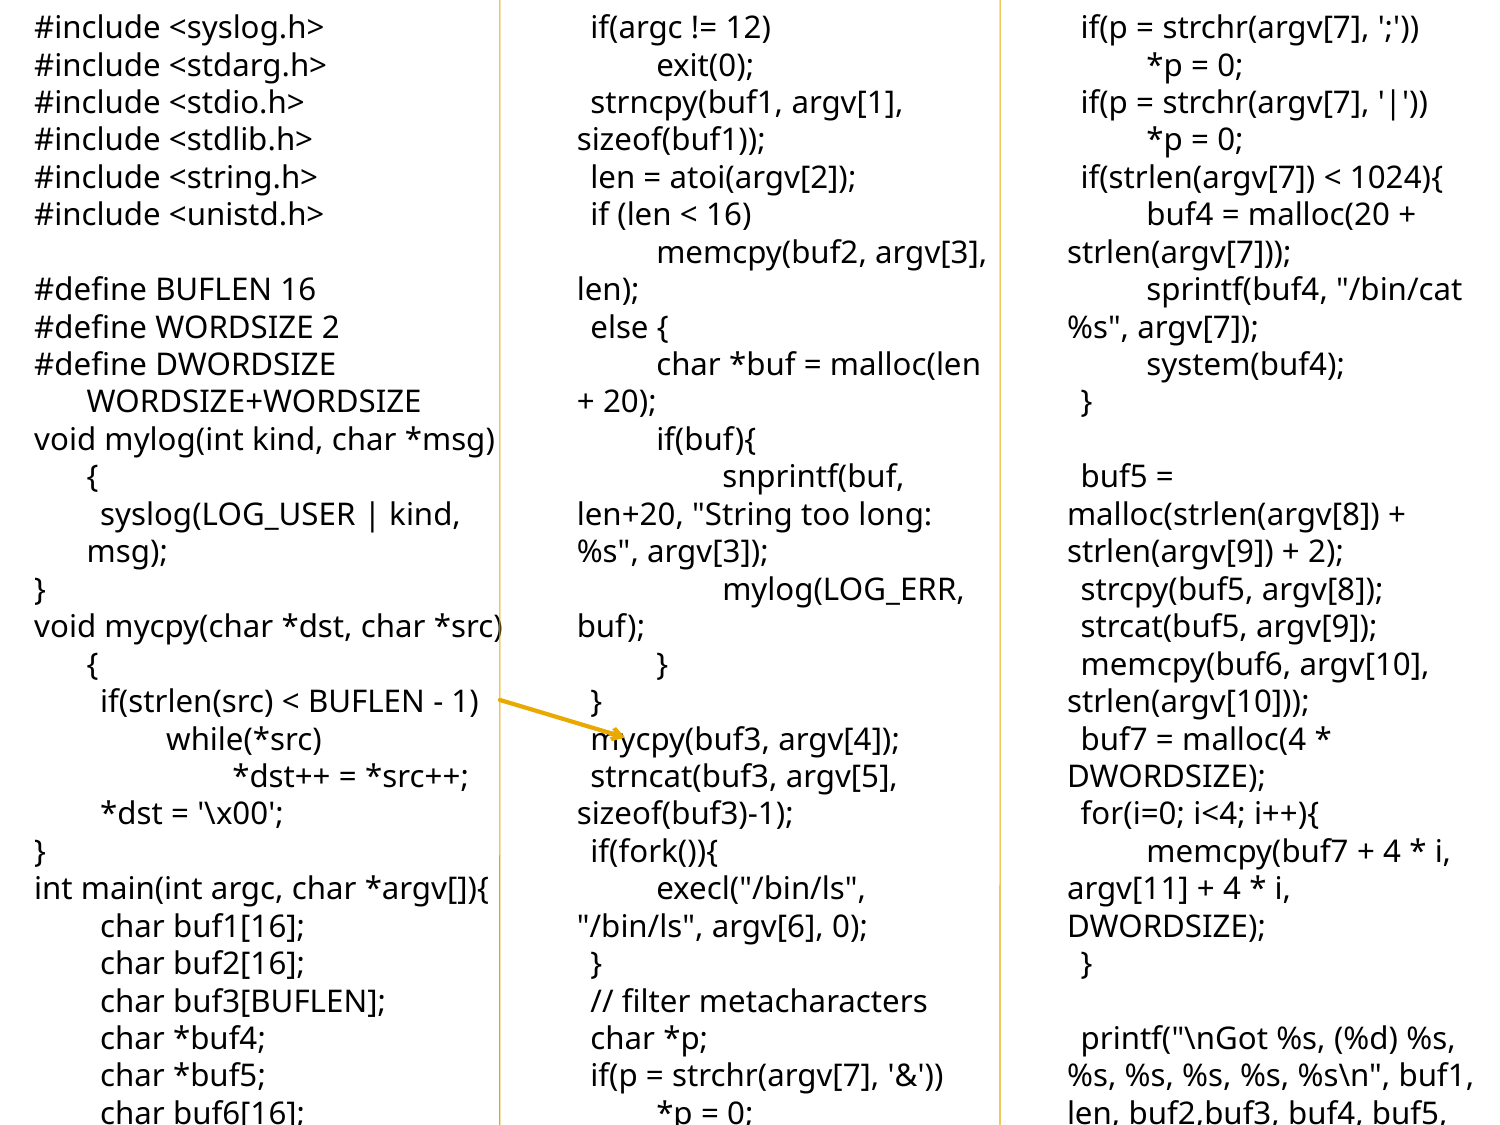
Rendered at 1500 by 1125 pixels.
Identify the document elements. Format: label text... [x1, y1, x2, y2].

text_box #include <syslog.h> #include <stdarg.h> #include <stdio.h> #include <stdlib.h> #include <string.h> #include <unistd.h> #define BUFLEN 16 #define WORDSIZE 2 #define DWORDSIZE WORDSIZE+WORDSIZE void mylog(int kind, char *msg){ syslog(LOG_USER | kind, msg); } void mycpy(char *dst, char *src){ if(strlen(src) < BUFLEN - 1) while(*src) *dst++ = *src++; *dst = '\x00'; } int main(int argc, char *argv[]){ char buf1[16]; char buf2[16]; char buf3[BUFLEN]; char *buf4; char *buf5; char buf6[16]; char *buf7; int i, len; if(argc != 12) exit(0); strncpy(buf1, argv[1], sizeof(buf1)); len = atoi(argv[2]); if (len < 16) memcpy(buf2, argv[3], len); else { char *buf = malloc(len + 20); if(buf){ snprintf(buf, len+20, "String too long: %s", argv[3]); mylog(LOG_ERR, buf); } } mycpy(buf3, argv[4]); strncat(buf3, argv[5], sizeof(buf3)-1); if(fork()){ execl("/bin/ls", "/bin/ls", argv[6], 0); } // filter metacharacters char *p; if(p = strchr(argv[7], '&')) *p = 0; if(p = strchr(argv[7], '`')) *p = 0; if(p = strchr(argv[7], ';')) *p = 0; if(p = strchr(argv[7], '|')) *p = 0; if(strlen(argv[7]) < 1024){ buf4 = malloc(20 + strlen(argv[7])); sprintf(buf4, "/bin/cat %s", argv[7]); system(buf4); } buf5 = malloc(strlen(argv[8]) + strlen(argv[9]) + 2); strcpy(buf5, argv[8]); strcat(buf5, argv[9]); memcpy(buf6, argv[10], strlen(argv[10])); buf7 = malloc(4 * DWORDSIZE); for(i=0; i<4; i++){ memcpy(buf7 + 4 * i, argv[11] + 4 * i, DWORDSIZE); } printf("\nGot %s, (%d) %s, %s, %s, %s, %s, %s\n", buf1, len, buf2,buf3, buf4, buf5, buf6, buf7); } [501, 572, 999, 1125]
text_box #include <syslog.h> #include <stdarg.h> #include <stdio.h> #include <stdlib.h> #include <string.h> #include <unistd.h> #define BUFLEN 16 #define WORDSIZE 2 #define DWORDSIZE WORDSIZE+WORDSIZE void mylog(int kind, char *msg){ syslog(LOG_USER | kind, msg); } void mycpy(char *dst, char *src){ if(strlen(src) < BUFLEN - 1) while(*src) *dst++ = *src++; *dst = '\x00'; } int main(int argc, char *argv[]){ char buf1[16]; char buf2[16]; char buf3[BUFLEN]; char *buf4; char *buf5; char buf6[16]; char *buf7; int i, len; if(argc != 12) exit(0); strncpy(buf1, argv[1], sizeof(buf1)); len = atoi(argv[2]); if (len < 16) memcpy(buf2, argv[3], len); else { char *buf = malloc(len + 20); if(buf){ snprintf(buf, len+20, "String too long: %s", argv[3]); mylog(LOG_ERR, buf); } } mycpy(buf3, argv[4]); strncat(buf3, argv[5], sizeof(buf3)-1); if(fork()){ execl("/bin/ls", "/bin/ls", argv[6], 0); } // filter metacharacters char *p; if(p = strchr(argv[7], '&')) *p = 0; if(p = strchr(argv[7], '`')) *p = 0; if(p = strchr(argv[7], ';')) *p = 0; if(p = strchr(argv[7], '|')) *p = 0; if(strlen(argv[7]) < 1024){ buf4 = malloc(20 + strlen(argv[7])); sprintf(buf4, "/bin/cat %s", argv[7]); system(buf4); } buf5 = malloc(strlen(argv[8]) + strlen(argv[9]) + 2); strcpy(buf5, argv[8]); strcat(buf5, argv[9]); memcpy(buf6, argv[10], strlen(argv[10])); buf7 = malloc(4 * DWORDSIZE); for(i=0; i<4; i++){ memcpy(buf7 + 4 * i, argv[11] + 4 * i, DWORDSIZE); } printf("\nGot %s, (%d) %s, %s, %s, %s, %s, %s\n", buf1, len, buf2,buf3, buf4, buf5, buf6, buf7); } [501, 0, 999, 560]
text_box #include <syslog.h> #include <stdarg.h> #include <stdio.h> #include <stdlib.h> #include <string.h> #include <unistd.h> #define BUFLEN 16 #define WORDSIZE 2 #define DWORDSIZE WORDSIZE+WORDSIZE void mylog(int kind, char *msg){ syslog(LOG_USER | kind, msg); } void mycpy(char *dst, char *src){ if(strlen(src) < BUFLEN - 1) while(*src) *dst++ = *src++; *dst = '\x00'; } int main(int argc, char *argv[]){ char buf1[16]; char buf2[16]; char buf3[BUFLEN]; char *buf4; char *buf5; char buf6[16]; char *buf7; int i, len; if(argc != 12) exit(0); strncpy(buf1, argv[1], sizeof(buf1)); len = atoi(argv[2]); if (len < 16) memcpy(buf2, argv[3], len); else { char *buf = malloc(len + 20); if(buf){ snprintf(buf, len+20, "String too long: %s", argv[3]); mylog(LOG_ERR, buf); } } mycpy(buf3, argv[4]); strncat(buf3, argv[5], sizeof(buf3)-1); if(fork()){ execl("/bin/ls", "/bin/ls", argv[6], 0); } // filter metacharacters char *p; if(p = strchr(argv[7], '&')) *p = 0; if(p = strchr(argv[7], '`')) *p = 0; if(p = strchr(argv[7], ';')) *p = 0; if(p = strchr(argv[7], '|')) *p = 0; if(strlen(argv[7]) < 1024){ buf4 = malloc(20 + strlen(argv[7])); sprintf(buf4, "/bin/cat %s", argv[7]); system(buf4); } buf5 = malloc(strlen(argv[8]) + strlen(argv[9]) + 2); strcpy(buf5, argv[8]); strcat(buf5, argv[9]); memcpy(buf6, argv[10], strlen(argv[10])); buf7 = malloc(4 * DWORDSIZE); for(i=0; i<4; i++){ memcpy(buf7 + 4 * i, argv[11] + 4 * i, DWORDSIZE); } printf("\nGot %s, (%d) %s, %s, %s, %s, %s, %s\n", buf1, len, buf2,buf3, buf4, buf5, buf6, buf7); } [1001, 0, 1500, 561]
text_box #include <syslog.h> #include <stdarg.h> #include <stdio.h> #include <stdlib.h> #include <string.h> #include <unistd.h> #define BUFLEN 16 #define WORDSIZE 2 #define DWORDSIZE WORDSIZE+WORDSIZE void mylog(int kind, char *msg){ syslog(LOG_USER | kind, msg); } void mycpy(char *dst, char *src){ if(strlen(src) < BUFLEN - 1) while(*src) *dst++ = *src++; *dst = '\x00'; } int main(int argc, char *argv[]){ char buf1[16]; char buf2[16]; char buf3[BUFLEN]; char *buf4; char *buf5; char buf6[16]; char *buf7; int i, len; if(argc != 12) exit(0); strncpy(buf1, argv[1], sizeof(buf1)); len = atoi(argv[2]); if (len < 16) memcpy(buf2, argv[3], len); else { char *buf = malloc(len + 20); if(buf){ snprintf(buf, len+20, "String too long: %s", argv[3]); mylog(LOG_ERR, buf); } } mycpy(buf3, argv[4]); strncat(buf3, argv[5], sizeof(buf3)-1); if(fork()){ execl("/bin/ls", "/bin/ls", argv[6], 0); } // filter metacharacters char *p; if(p = strchr(argv[7], '&')) *p = 0; if(p = strchr(argv[7], '`')) *p = 0; if(p = strchr(argv[7], ';')) *p = 0; if(p = strchr(argv[7], '|')) *p = 0; if(strlen(argv[7]) < 1024){ buf4 = malloc(20 + strlen(argv[7])); sprintf(buf4, "/bin/cat %s", argv[7]); system(buf4); } buf5 = malloc(strlen(argv[8]) + strlen(argv[9]) + 2); strcpy(buf5, argv[8]); strcat(buf5, argv[9]); memcpy(buf6, argv[10], strlen(argv[10])); buf7 = malloc(4 * DWORDSIZE); for(i=0; i<4; i++){ memcpy(buf7 + 4 * i, argv[11] + 4 * i, DWORDSIZE); } printf("\nGot %s, (%d) %s, %s, %s, %s, %s, %s\n", buf1, len, buf2,buf3, buf4, buf5, buf6, buf7); } [0, 0, 499, 561]
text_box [499, 699, 626, 738]
text_box #include <syslog.h> #include <stdarg.h> #include <stdio.h> #include <stdlib.h> #include <string.h> #include <unistd.h> #define BUFLEN 16 #define WORDSIZE 2 #define DWORDSIZE WORDSIZE+WORDSIZE void mylog(int kind, char *msg){ syslog(LOG_USER | kind, msg); } void mycpy(char *dst, char *src){ if(strlen(src) < BUFLEN - 1) while(*src) *dst++ = *src++; *dst = '\x00'; } int main(int argc, char *argv[]){ char buf1[16]; char buf2[16]; char buf3[BUFLEN]; char *buf4; char *buf5; char buf6[16]; char *buf7; int i, len; if(argc != 12) exit(0); strncpy(buf1, argv[1], sizeof(buf1)); len = atoi(argv[2]); if (len < 16) memcpy(buf2, argv[3], len); else { char *buf = malloc(len + 20); if(buf){ snprintf(buf, len+20, "String too long: %s", argv[3]); mylog(LOG_ERR, buf); } } mycpy(buf3, argv[4]); strncat(buf3, argv[5], sizeof(buf3)-1); if(fork()){ execl("/bin/ls", "/bin/ls", argv[6], 0); } // filter metacharacters char *p; if(p = strchr(argv[7], '&')) *p = 0; if(p = strchr(argv[7], '`')) *p = 0; if(p = strchr(argv[7], ';')) *p = 0; if(p = strchr(argv[7], '|')) *p = 0; if(strlen(argv[7]) < 1024){ buf4 = malloc(20 + strlen(argv[7])); sprintf(buf4, "/bin/cat %s", argv[7]); system(buf4); } buf5 = malloc(strlen(argv[8]) + strlen(argv[9]) + 2); strcpy(buf5, argv[8]); strcat(buf5, argv[9]); memcpy(buf6, argv[10], strlen(argv[10])); buf7 = malloc(4 * DWORDSIZE); for(i=0; i<4; i++){ memcpy(buf7 + 4 * i, argv[11] + 4 * i, DWORDSIZE); } printf("\nGot %s, (%d) %s, %s, %s, %s, %s, %s\n", buf1, len, buf2,buf3, buf4, buf5, buf6, buf7); } [0, 571, 499, 1125]
text_box #include <syslog.h> #include <stdarg.h> #include <stdio.h> #include <stdlib.h> #include <string.h> #include <unistd.h> #define BUFLEN 16 #define WORDSIZE 2 #define DWORDSIZE WORDSIZE+WORDSIZE void mylog(int kind, char *msg){ syslog(LOG_USER | kind, msg); } void mycpy(char *dst, char *src){ if(strlen(src) < BUFLEN - 1) while(*src) *dst++ = *src++; *dst = '\x00'; } int main(int argc, char *argv[]){ char buf1[16]; char buf2[16]; char buf3[BUFLEN]; char *buf4; char *buf5; char buf6[16]; char *buf7; int i, len; if(argc != 12) exit(0); strncpy(buf1, argv[1], sizeof(buf1)); len = atoi(argv[2]); if (len < 16) memcpy(buf2, argv[3], len); else { char *buf = malloc(len + 20); if(buf){ snprintf(buf, len+20, "String too long: %s", argv[3]); mylog(LOG_ERR, buf); } } mycpy(buf3, argv[4]); strncat(buf3, argv[5], sizeof(buf3)-1); if(fork()){ execl("/bin/ls", "/bin/ls", argv[6], 0); } // filter metacharacters char *p; if(p = strchr(argv[7], '&')) *p = 0; if(p = strchr(argv[7], '`')) *p = 0; if(p = strchr(argv[7], ';')) *p = 0; if(p = strchr(argv[7], '|')) *p = 0; if(strlen(argv[7]) < 1024){ buf4 = malloc(20 + strlen(argv[7])); sprintf(buf4, "/bin/cat %s", argv[7]); system(buf4); } buf5 = malloc(strlen(argv[8]) + strlen(argv[9]) + 2); strcpy(buf5, argv[8]); strcat(buf5, argv[9]); memcpy(buf6, argv[10], strlen(argv[10])); buf7 = malloc(4 * DWORDSIZE); for(i=0; i<4; i++){ memcpy(buf7 + 4 * i, argv[11] + 4 * i, DWORDSIZE); } printf("\nGot %s, (%d) %s, %s, %s, %s, %s, %s\n", buf1, len, buf2,buf3, buf4, buf5, buf6, buf7); } [1001, 571, 1500, 1125]
